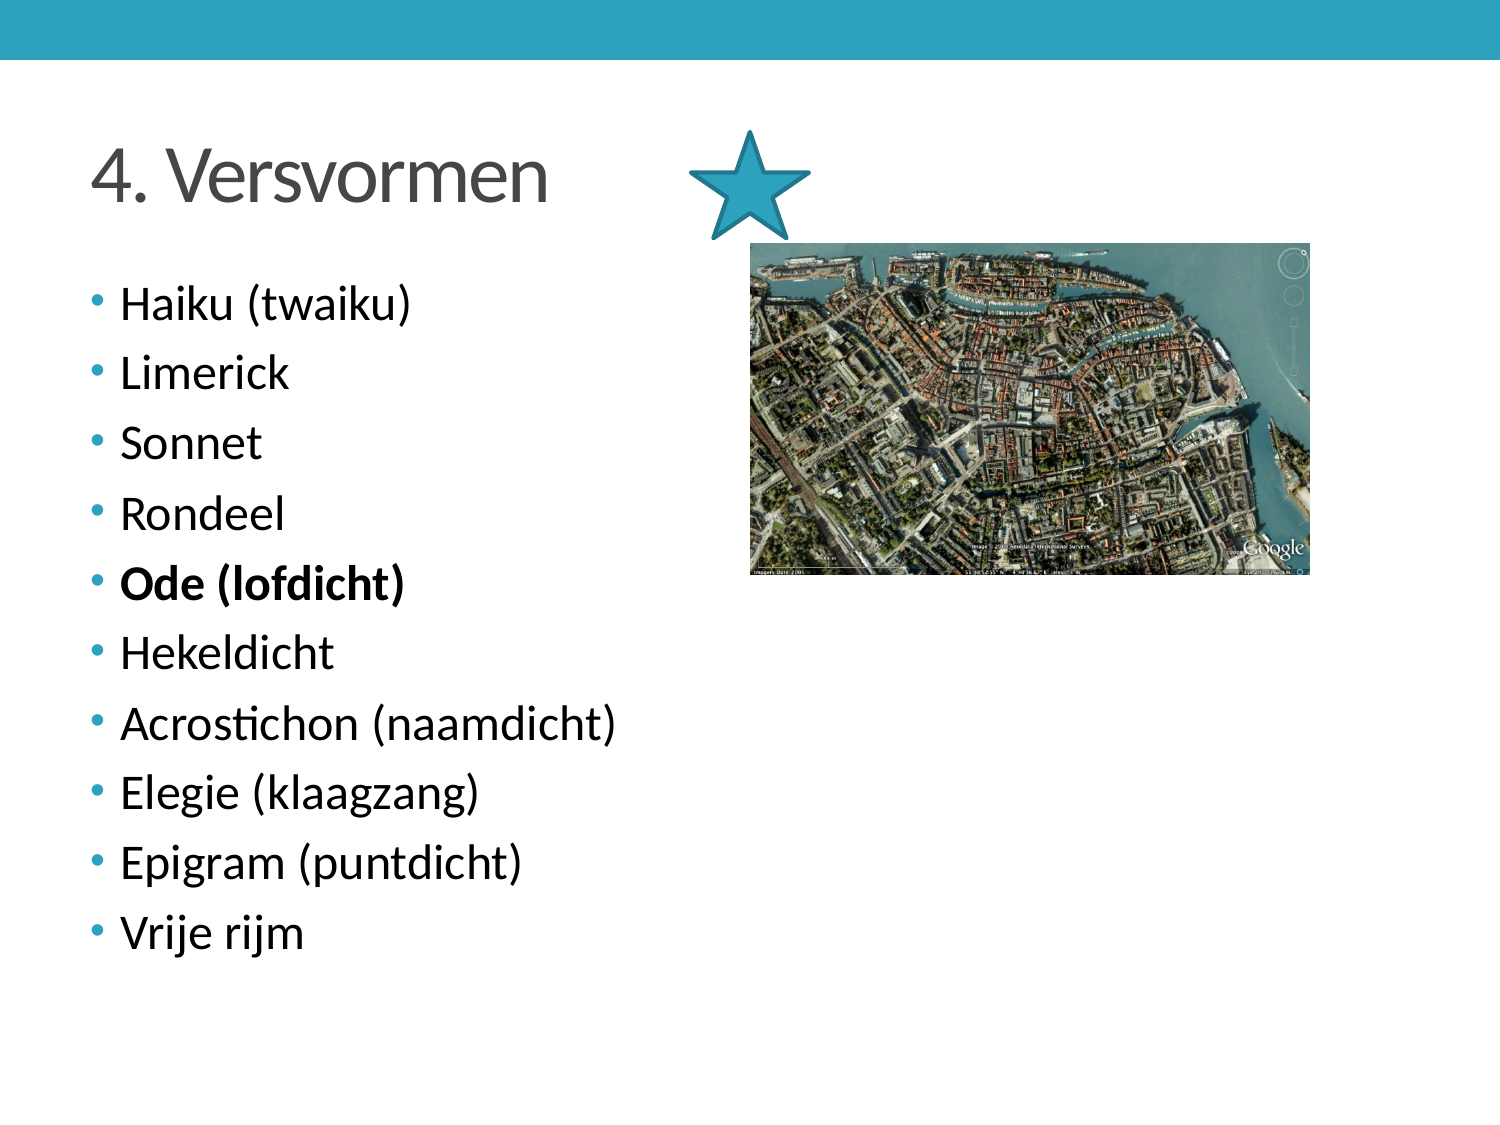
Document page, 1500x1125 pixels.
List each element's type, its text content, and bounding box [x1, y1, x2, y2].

picture [749, 243, 1310, 575]
text_box [688, 129, 811, 241]
list Haiku (twaiku) Limerick Sonnet Rondeel Ode (lofdicht) Hekeldicht Acrostichon (naamdicht) Elegie (klaagzang) Epigram (puntdicht) Vrije rijm [75, 262, 1425, 1063]
title 4. Versvormen [75, 87, 1425, 250]
